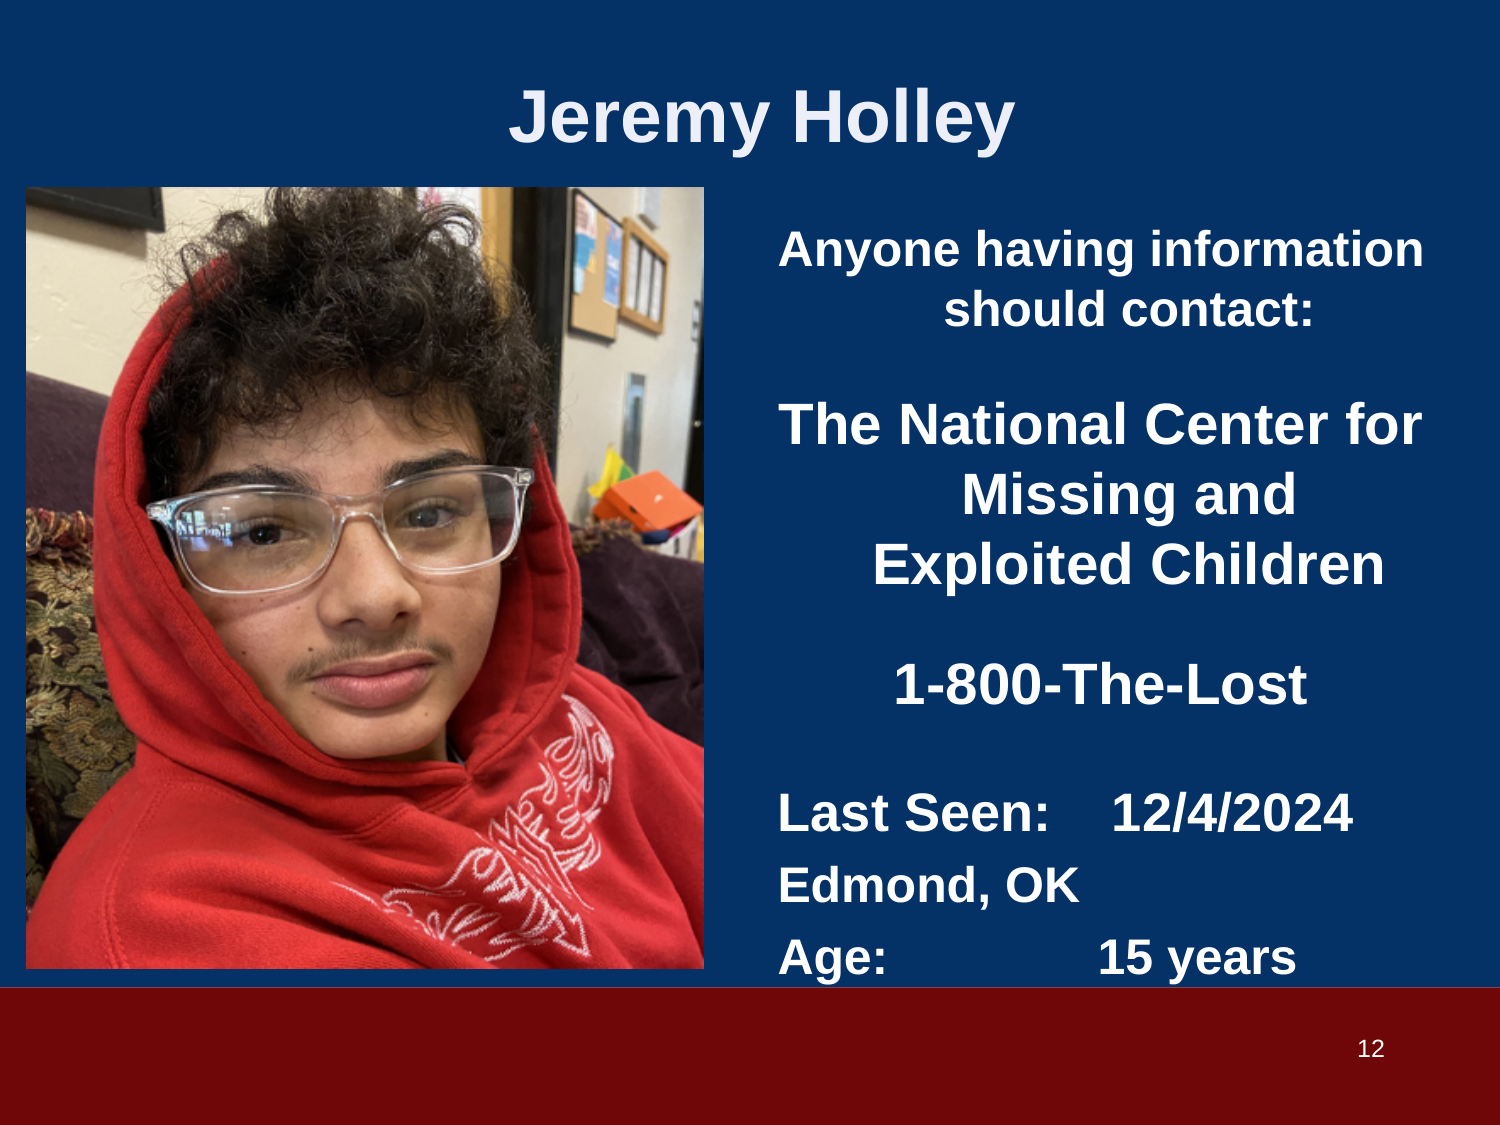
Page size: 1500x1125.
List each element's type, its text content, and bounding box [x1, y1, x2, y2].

slide_number 12 [1087, 1025, 1400, 1100]
picture [25, 187, 704, 969]
list Anyone having information should contact: The National Center for Missing and Exploited Children 1-800-The-Lost Last Seen: 12/4/2024 Edmond, OK Age: 15 years [762, 208, 1441, 990]
title Jeremy Holley [125, 37, 1400, 188]
